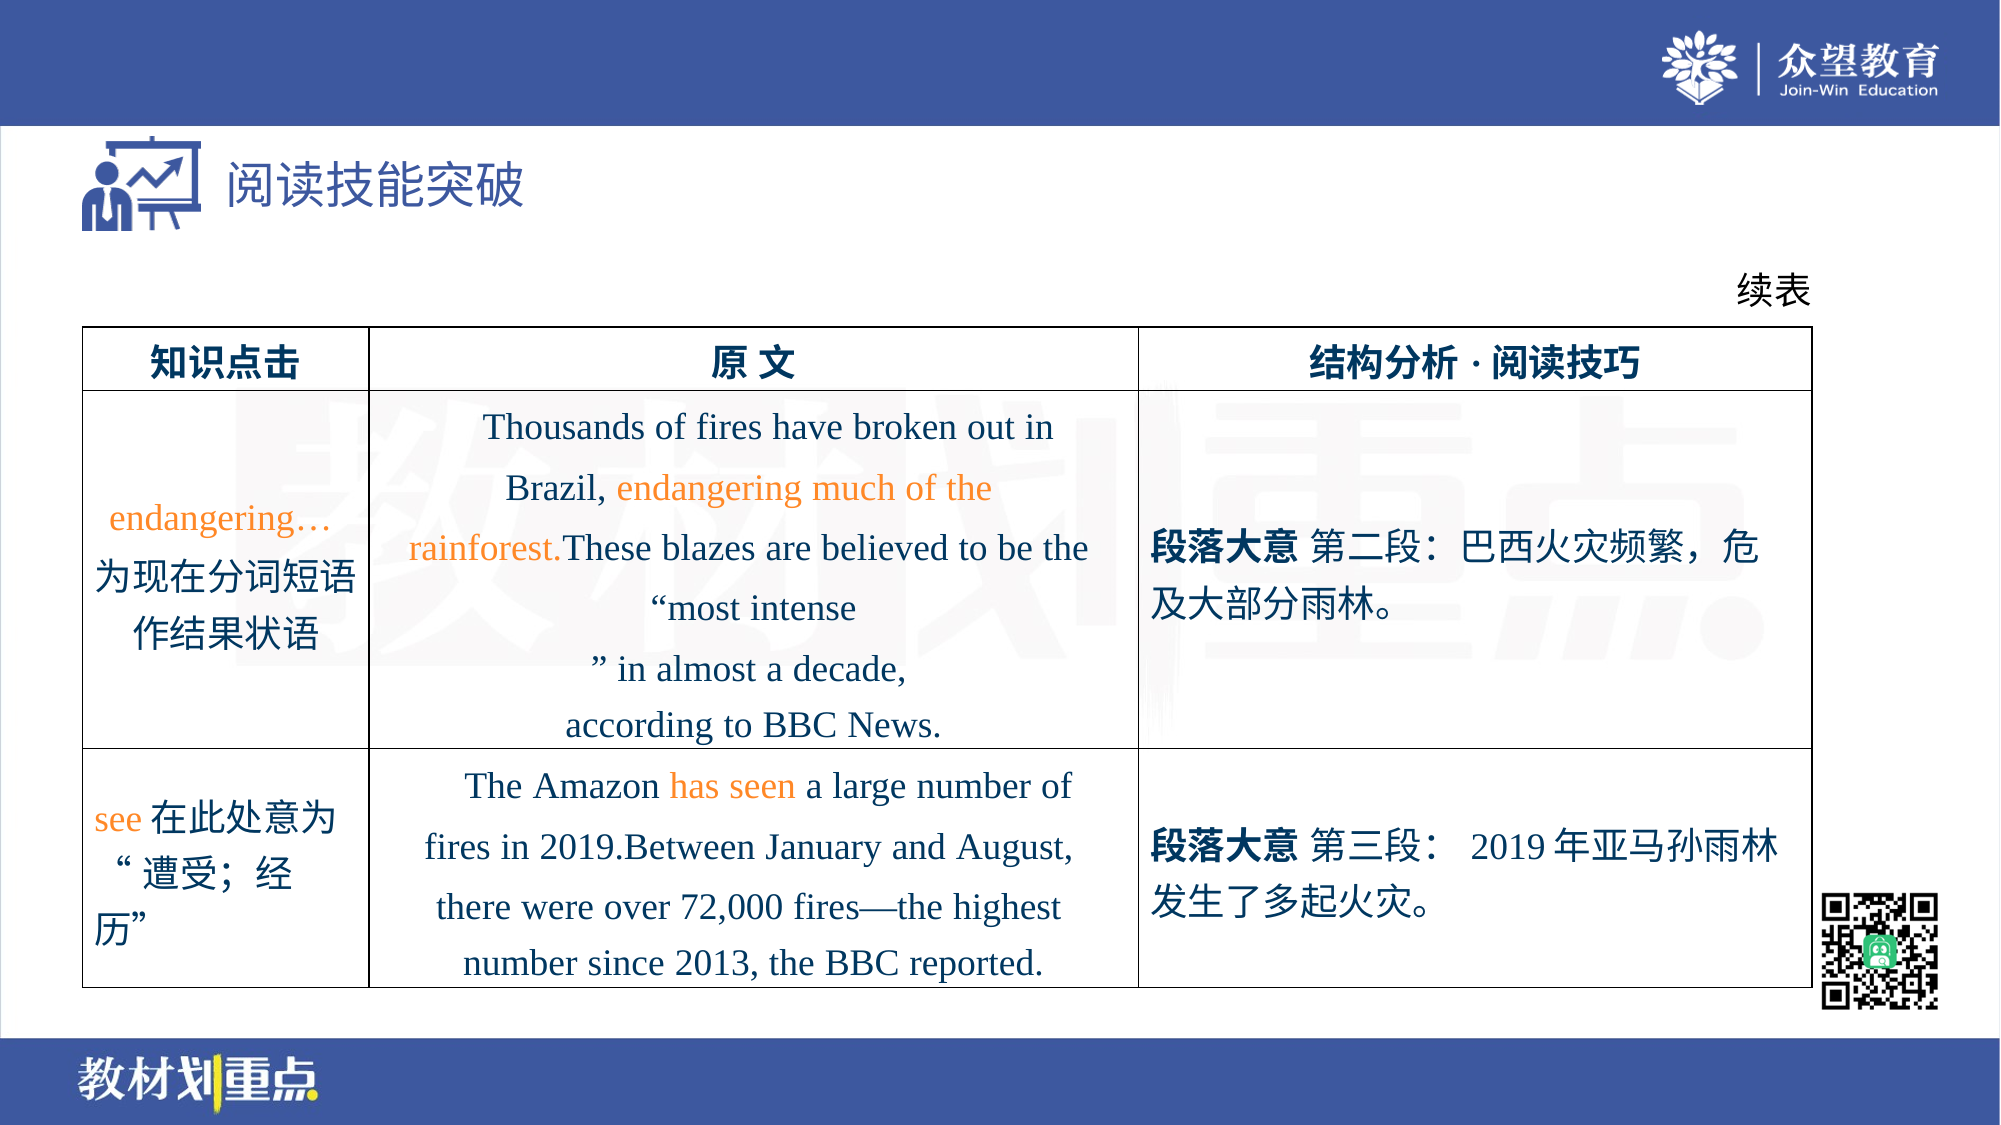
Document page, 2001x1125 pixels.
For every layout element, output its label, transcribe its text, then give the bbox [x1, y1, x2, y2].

picture [0, 0, 2000, 1125]
text_box 续表 [1736, 247, 1812, 312]
